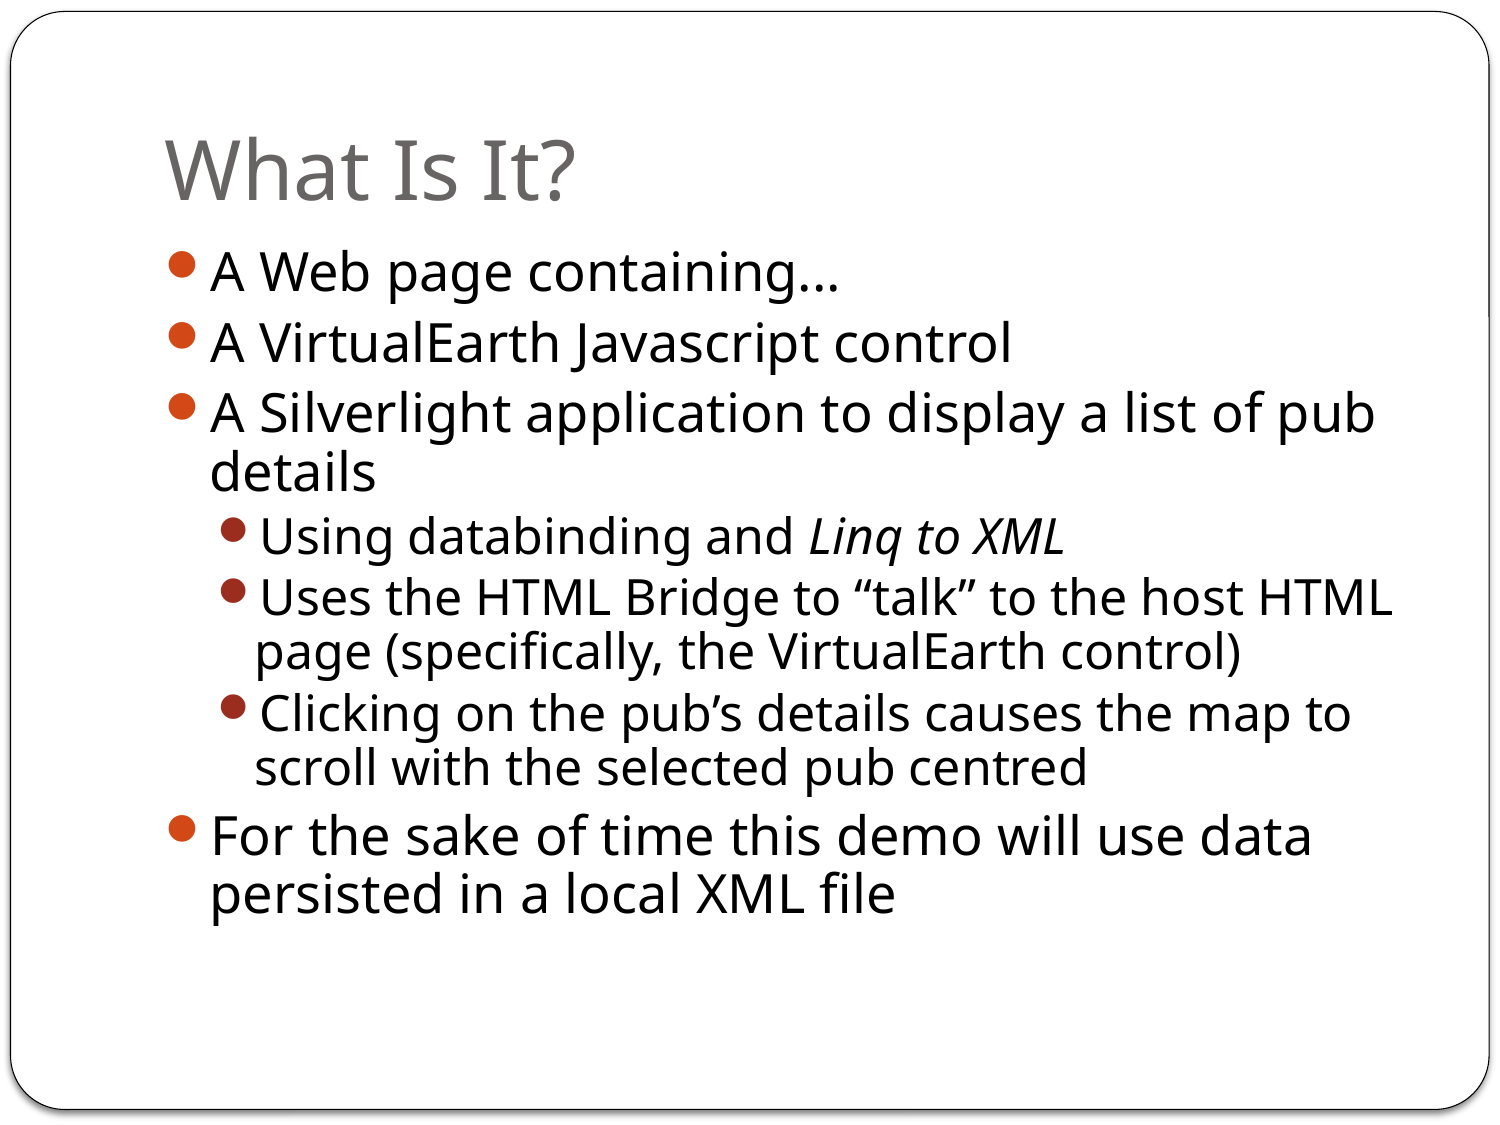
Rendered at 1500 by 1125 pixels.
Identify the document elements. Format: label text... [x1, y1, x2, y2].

title What Is It? [150, 45, 1425, 233]
list A Web page containing... A VirtualEarth Javascript control A Silverlight application to display a list of pub details Using databinding and Linq to XML Uses the HTML Bridge to “talk” to the host HTML page (specifically, the VirtualEarth control) Clicking on the pub’s details causes the map to scroll with the selected pub centred For the sake of time this demo will use data persisted in a local XML file [150, 237, 1425, 988]
